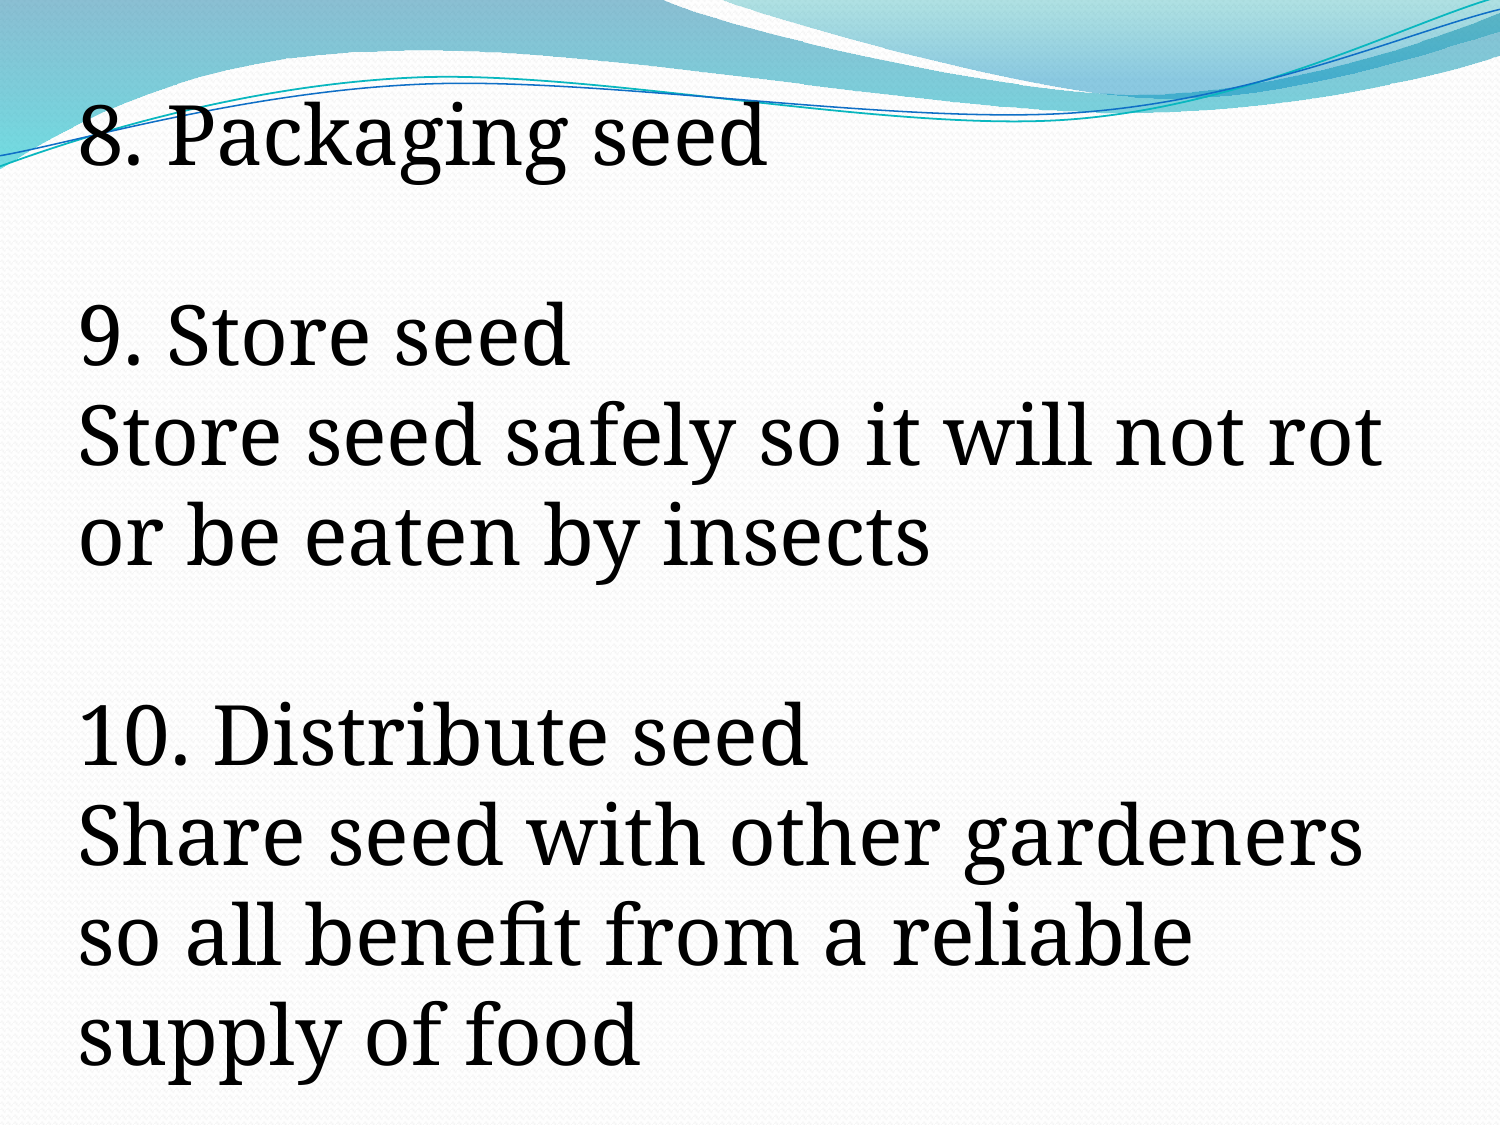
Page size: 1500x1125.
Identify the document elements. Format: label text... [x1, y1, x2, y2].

text_box 8. Packaging seed 9. Store seed Store seed safely so it will not rot or be eaten by insects 10. Distribute seed Share seed with other gardeners so all beneﬁt from a reliable supply of food [62, 74, 1463, 1090]
